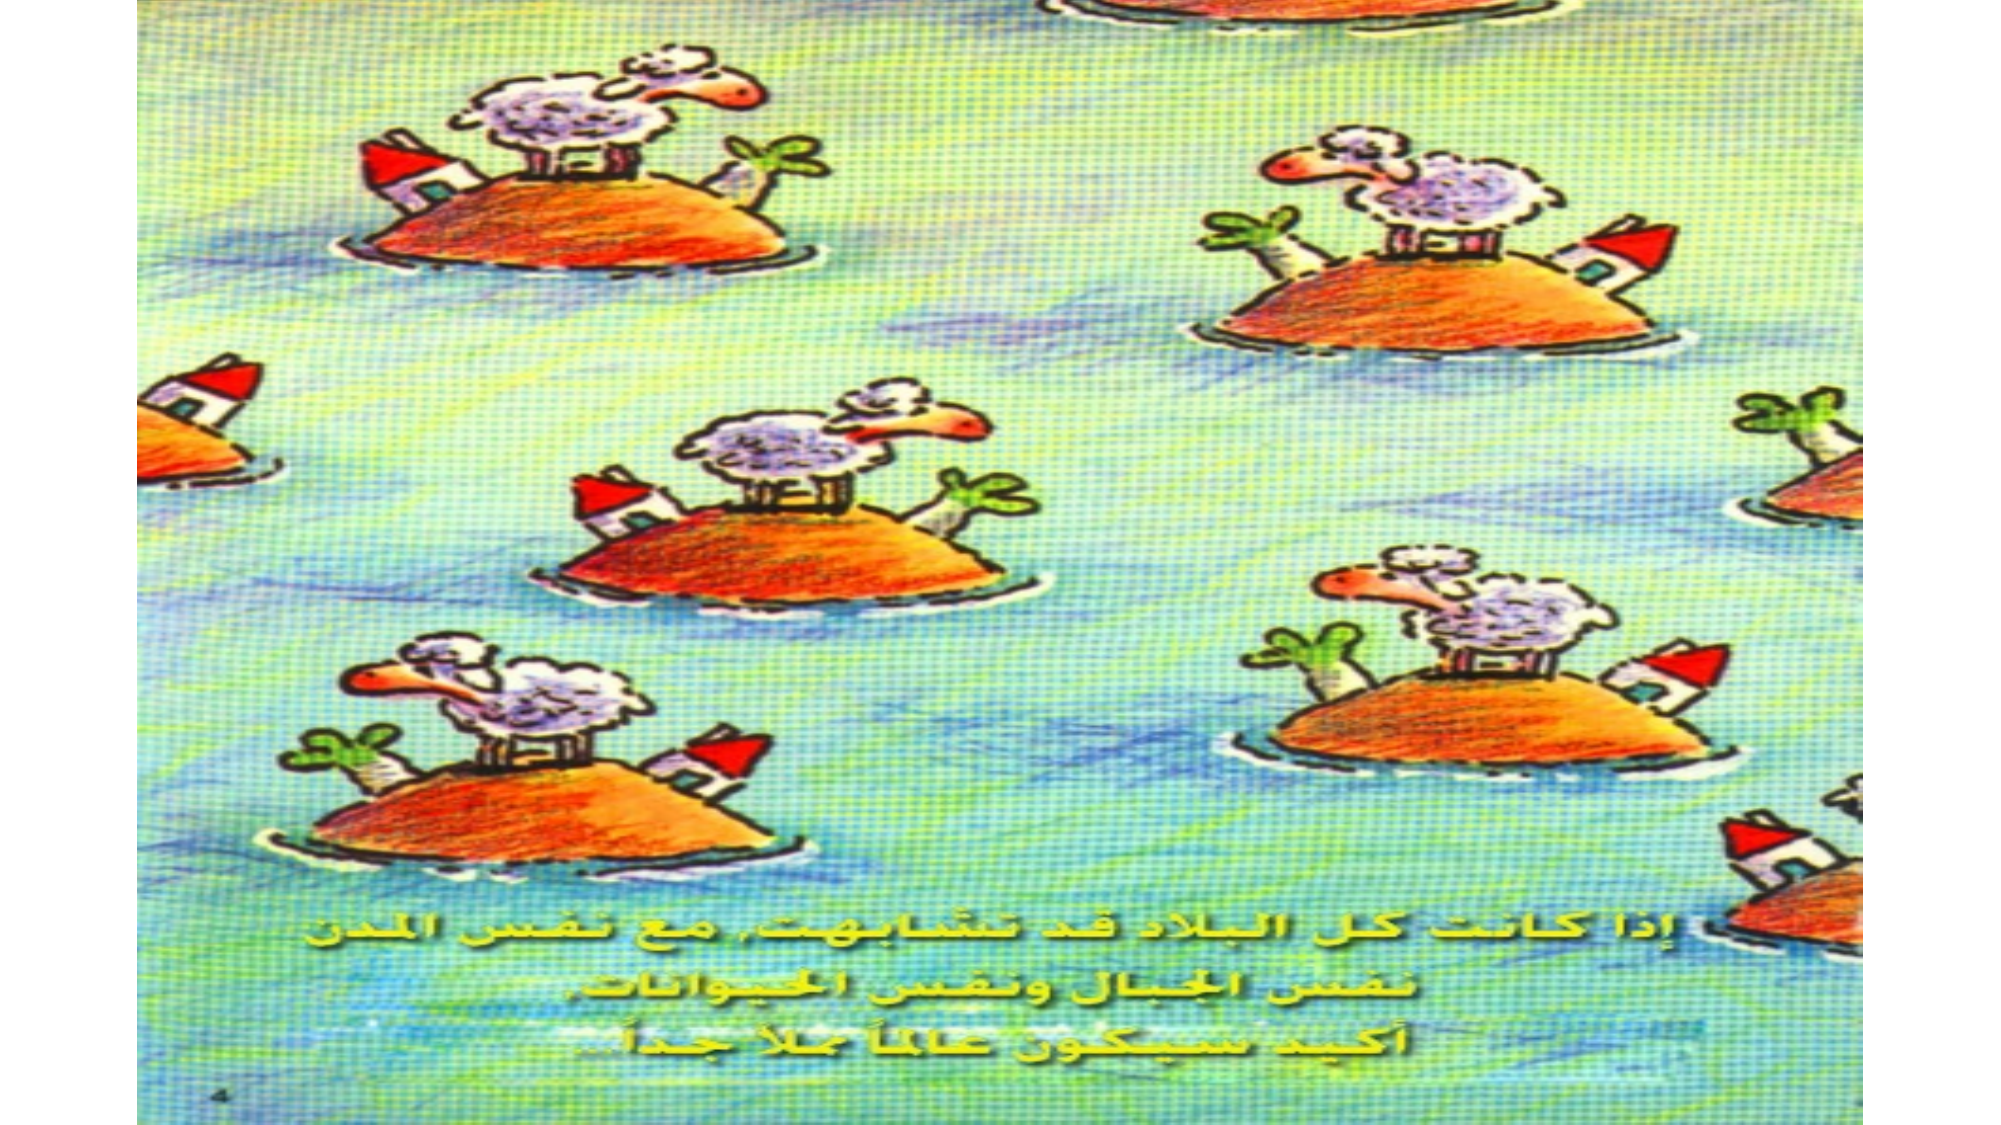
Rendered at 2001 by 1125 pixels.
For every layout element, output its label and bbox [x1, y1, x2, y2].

list [137, 0, 1863, 1125]
